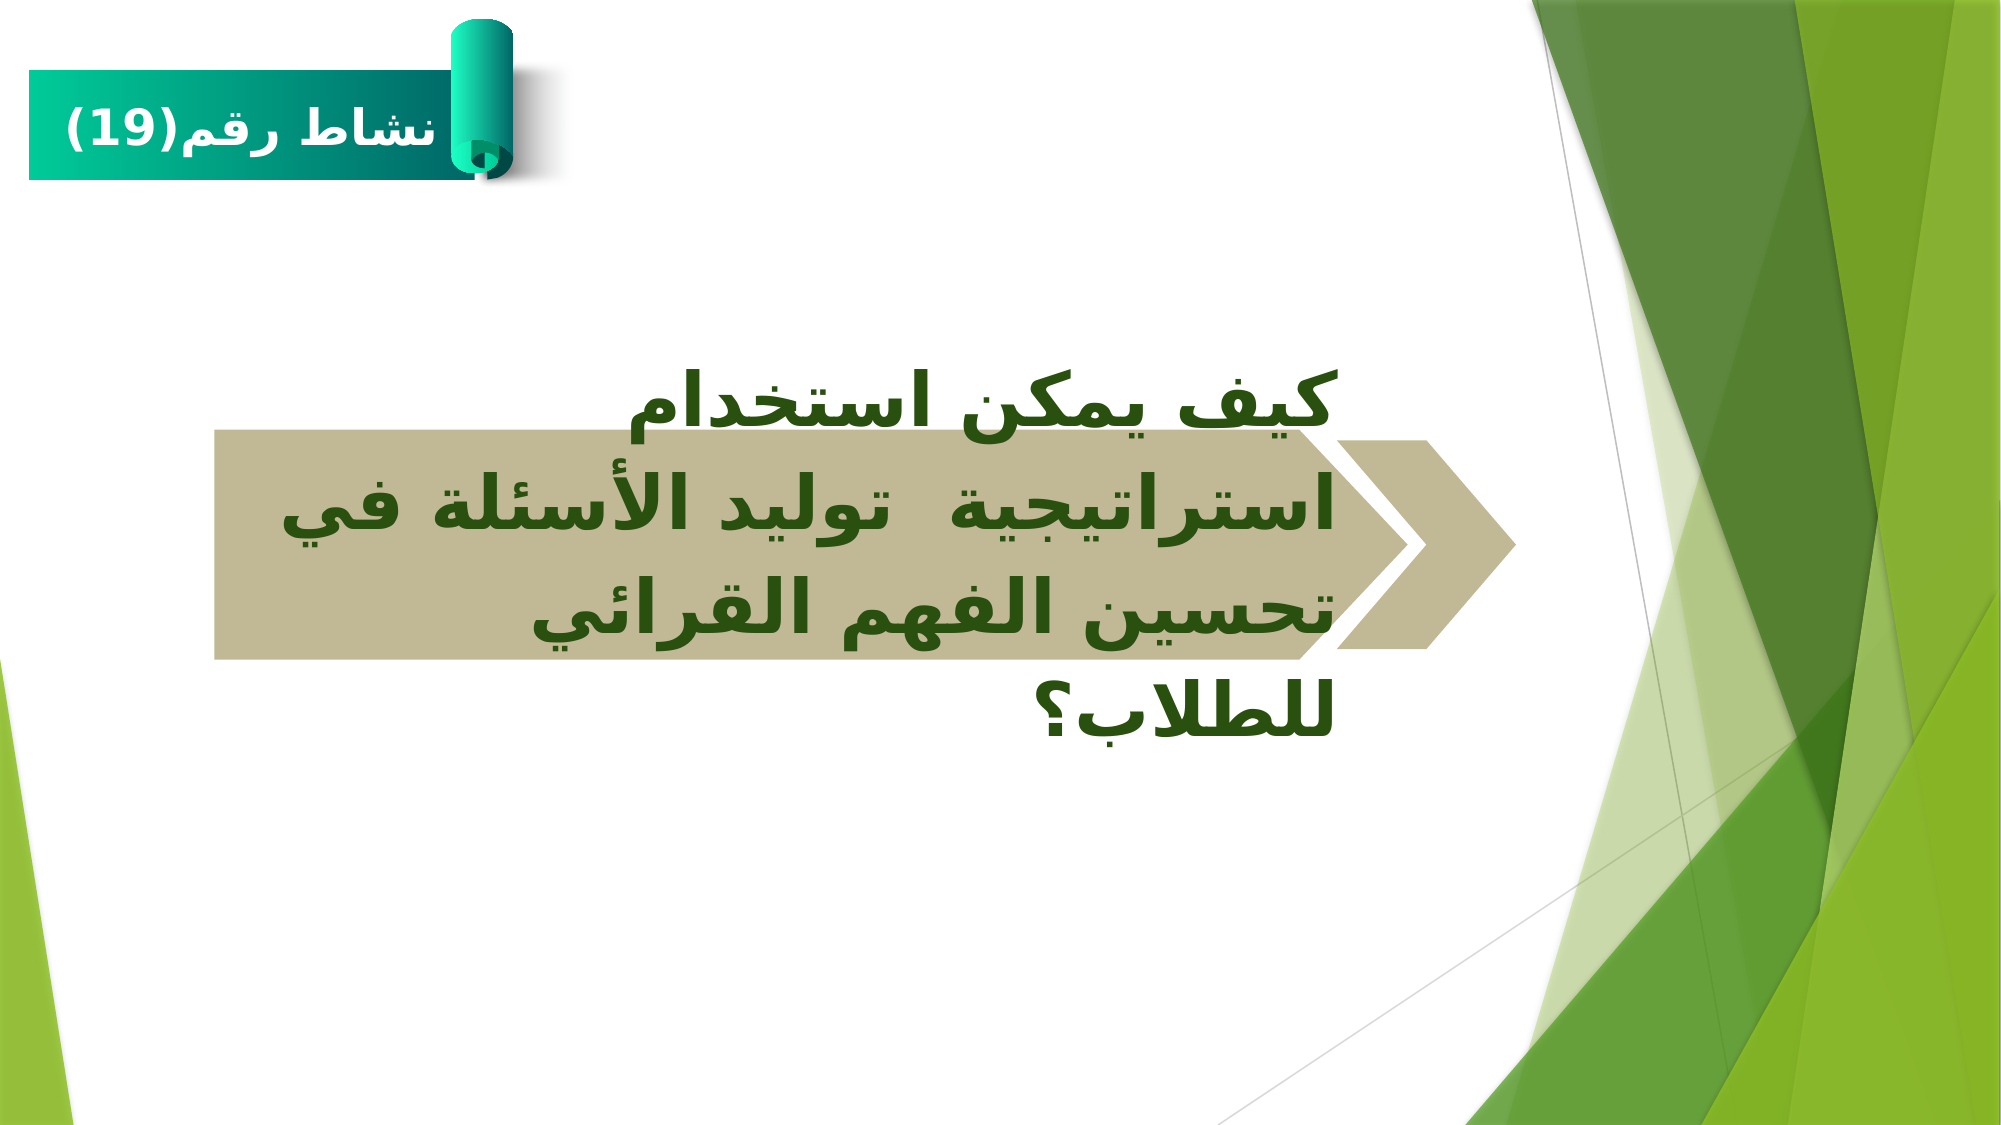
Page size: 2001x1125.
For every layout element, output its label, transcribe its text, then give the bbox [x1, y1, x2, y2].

text_box [1335, 438, 1518, 651]
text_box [28, 18, 579, 190]
text_box كيف يمكن استخدام استراتيجية توليد الأسئلة في تحسين الفهم القرائي للطلاب؟ [212, 428, 1409, 662]
